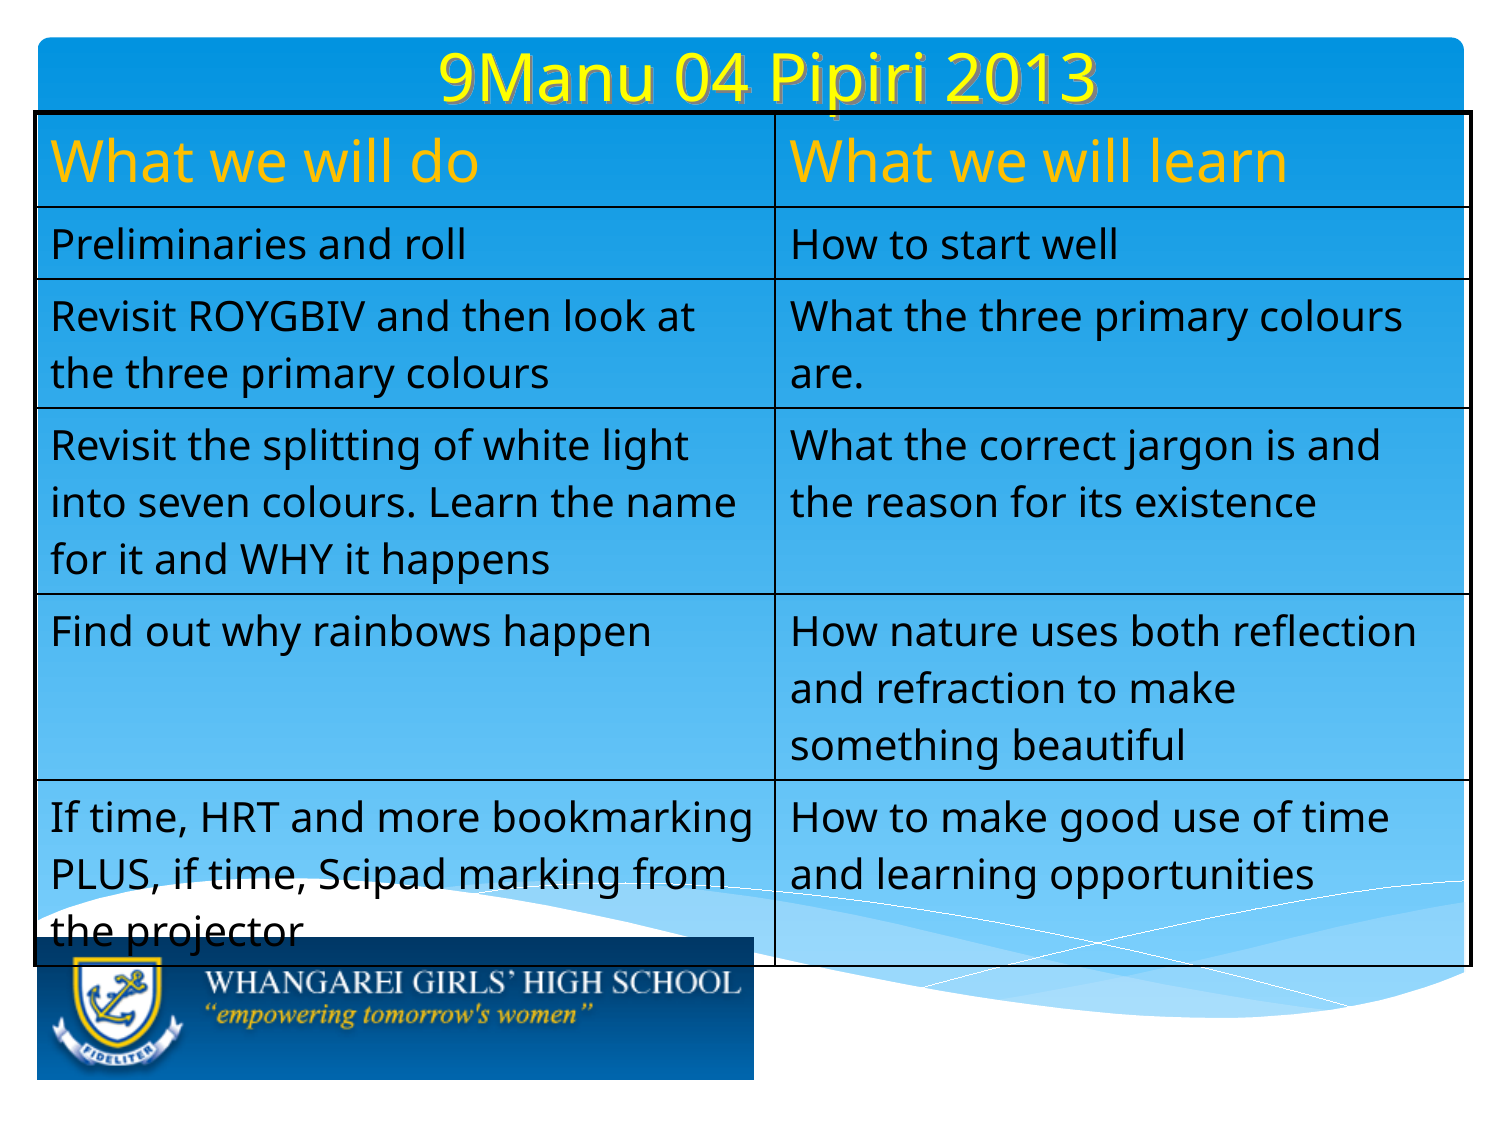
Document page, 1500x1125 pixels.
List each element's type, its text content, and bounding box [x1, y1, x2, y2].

table_header What we will learn [776, 115, 1469, 206]
table_cell Find out why rainbows happen [37, 595, 774, 779]
table_cell How to start well [776, 208, 1469, 278]
text_box 9Manu 04 Pipiri 2013 [162, 24, 1375, 110]
table_cell How to make good use of time and learning opportunities [776, 781, 1469, 965]
picture [37, 937, 754, 1080]
table_cell What the correct jargon is and the reason for its existence [776, 409, 1469, 593]
table_cell Preliminaries and roll [37, 208, 774, 278]
table_cell Revisit ROYGBIV and then look at the three primary colours [37, 280, 774, 407]
table_cell What the three primary colours are. [776, 280, 1469, 407]
table_header What we will do [37, 115, 774, 206]
table_cell How nature uses both reflection and refraction to make something beautiful [776, 595, 1469, 779]
table_cell If time, HRT and more bookmarking PLUS, if time, Scipad marking from the projector [37, 781, 774, 965]
table_cell Revisit the splitting of white light into seven colours. Learn the name for it and WHY it happens [37, 409, 774, 593]
